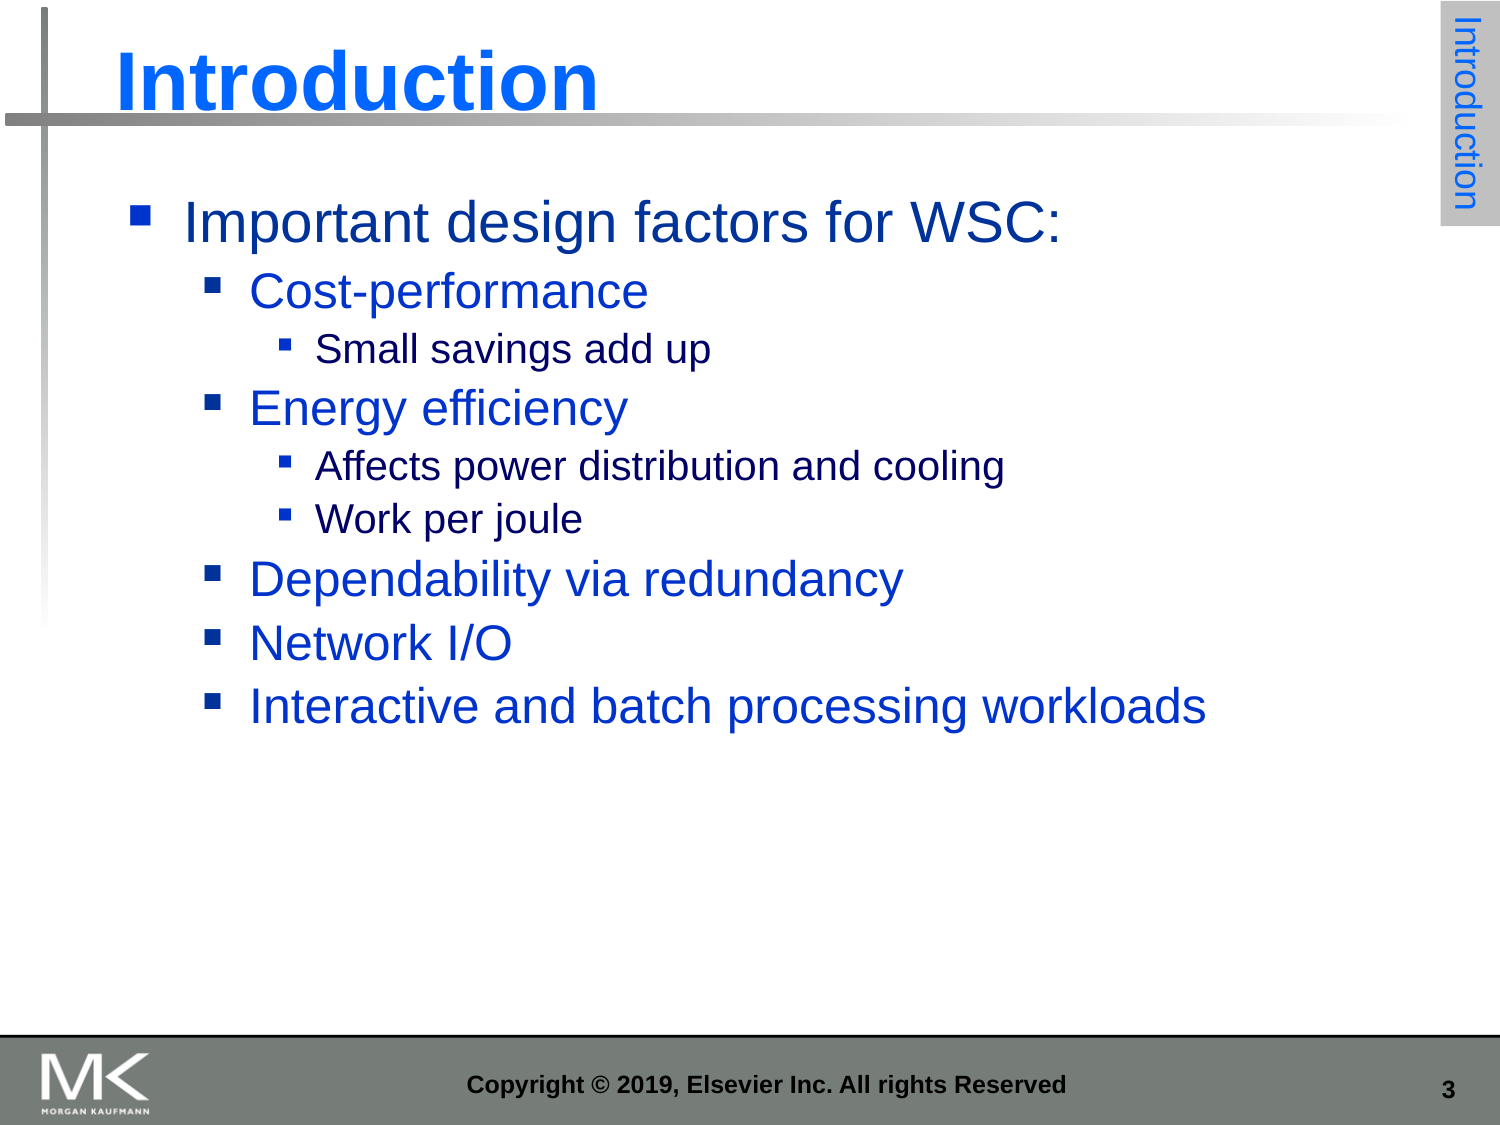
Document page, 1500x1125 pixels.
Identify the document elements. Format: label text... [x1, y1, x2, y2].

footer Copyright © 2019, Elsevier Inc. All rights Reserved [170, 1046, 1365, 1106]
title Introduction [100, 18, 1440, 135]
list Important design factors for WSC: Cost-performance Small savings add up Energy efficiency Affects power distribution and cooling Work per joule Dependability via redundancy Network I/O Interactive and batch processing workloads [111, 184, 1470, 1024]
picture [29, 1046, 160, 1123]
text_box Introduction [1440, 0, 1500, 227]
